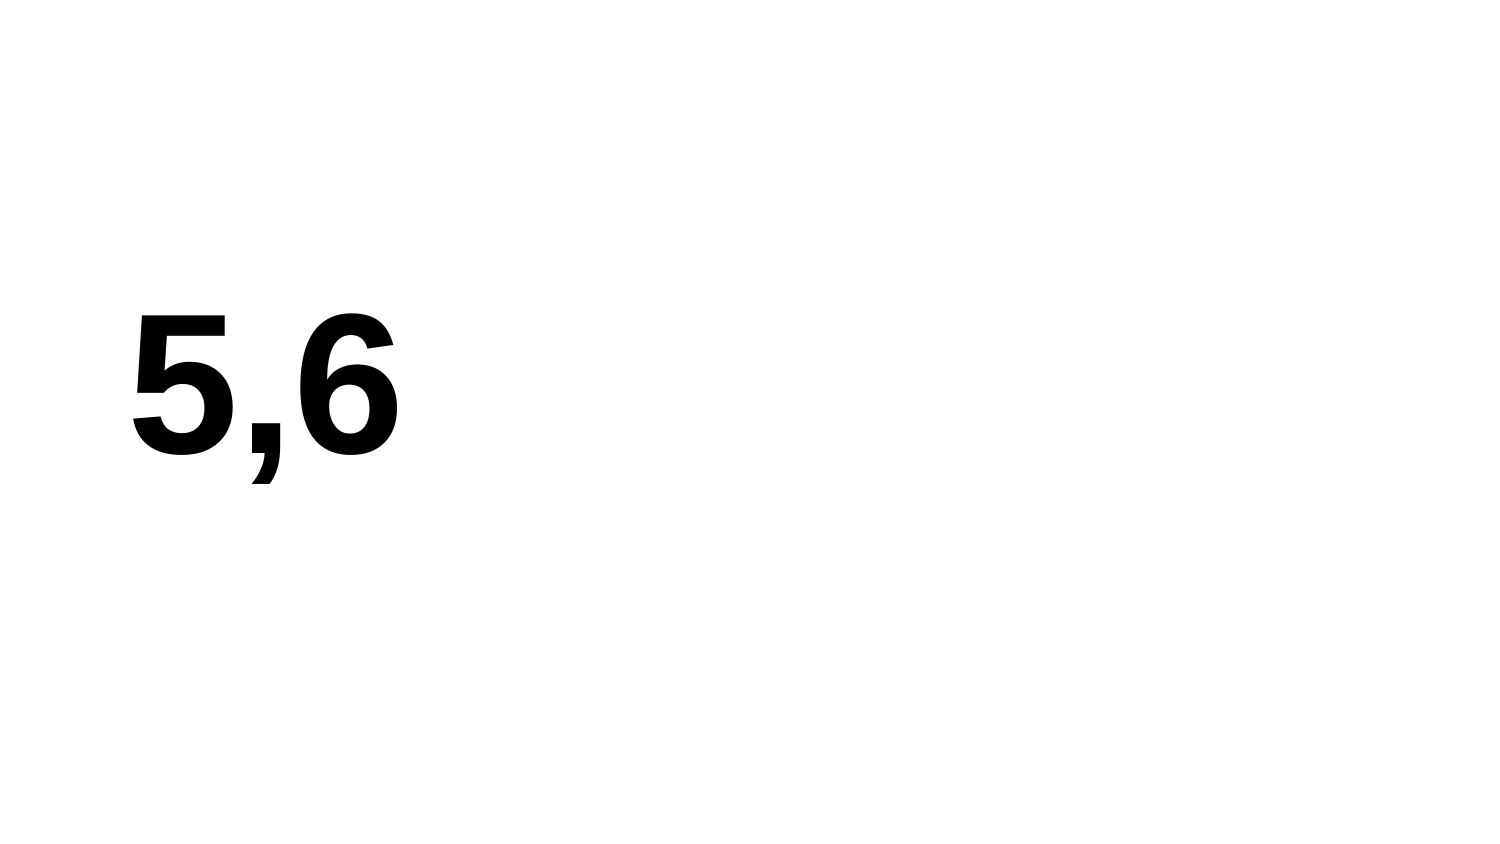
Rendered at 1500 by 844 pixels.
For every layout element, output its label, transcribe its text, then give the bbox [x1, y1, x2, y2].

text_box 5,6 [112, 235, 1388, 509]
